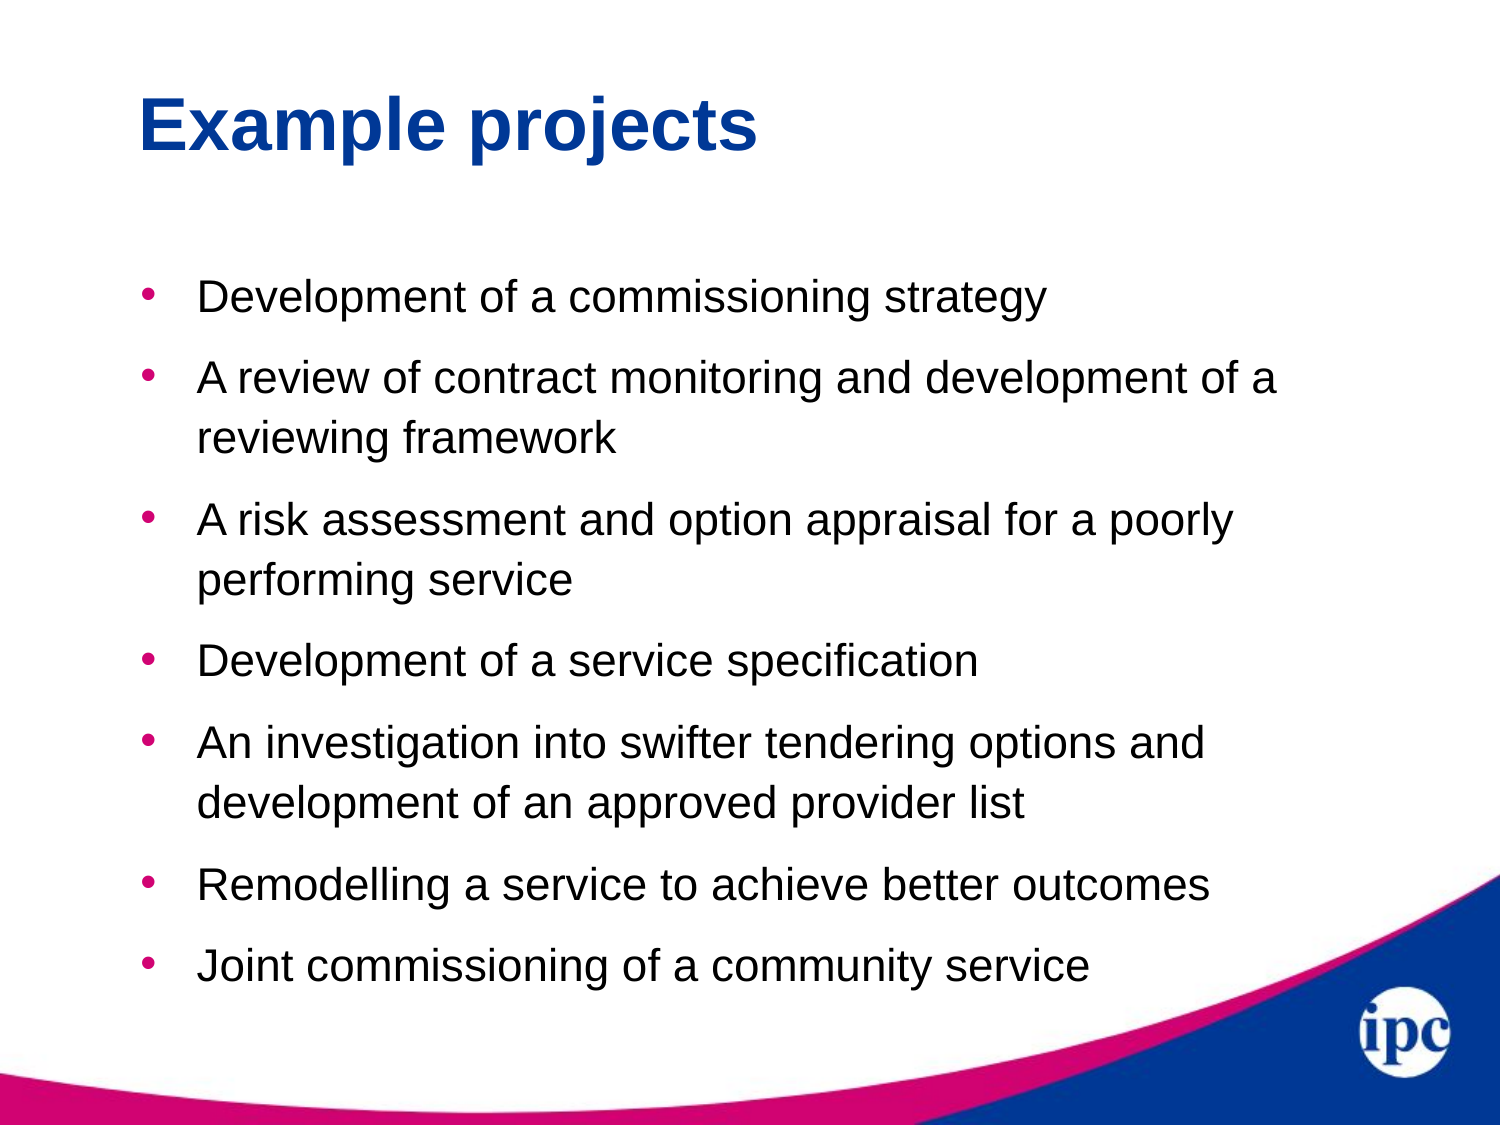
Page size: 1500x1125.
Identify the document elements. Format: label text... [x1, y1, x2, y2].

picture [0, 0, 1500, 1125]
title Example projects [123, 78, 1376, 176]
list Development of a commissioning strategy A review of contract monitoring and development of a reviewing framework A risk assessment and option appraisal for a poorly performing service Development of a service specification An investigation into swifter tendering options and development of an approved provider list Remodelling a service to achieve better outcomes Joint commissioning of a community service [125, 253, 1375, 876]
